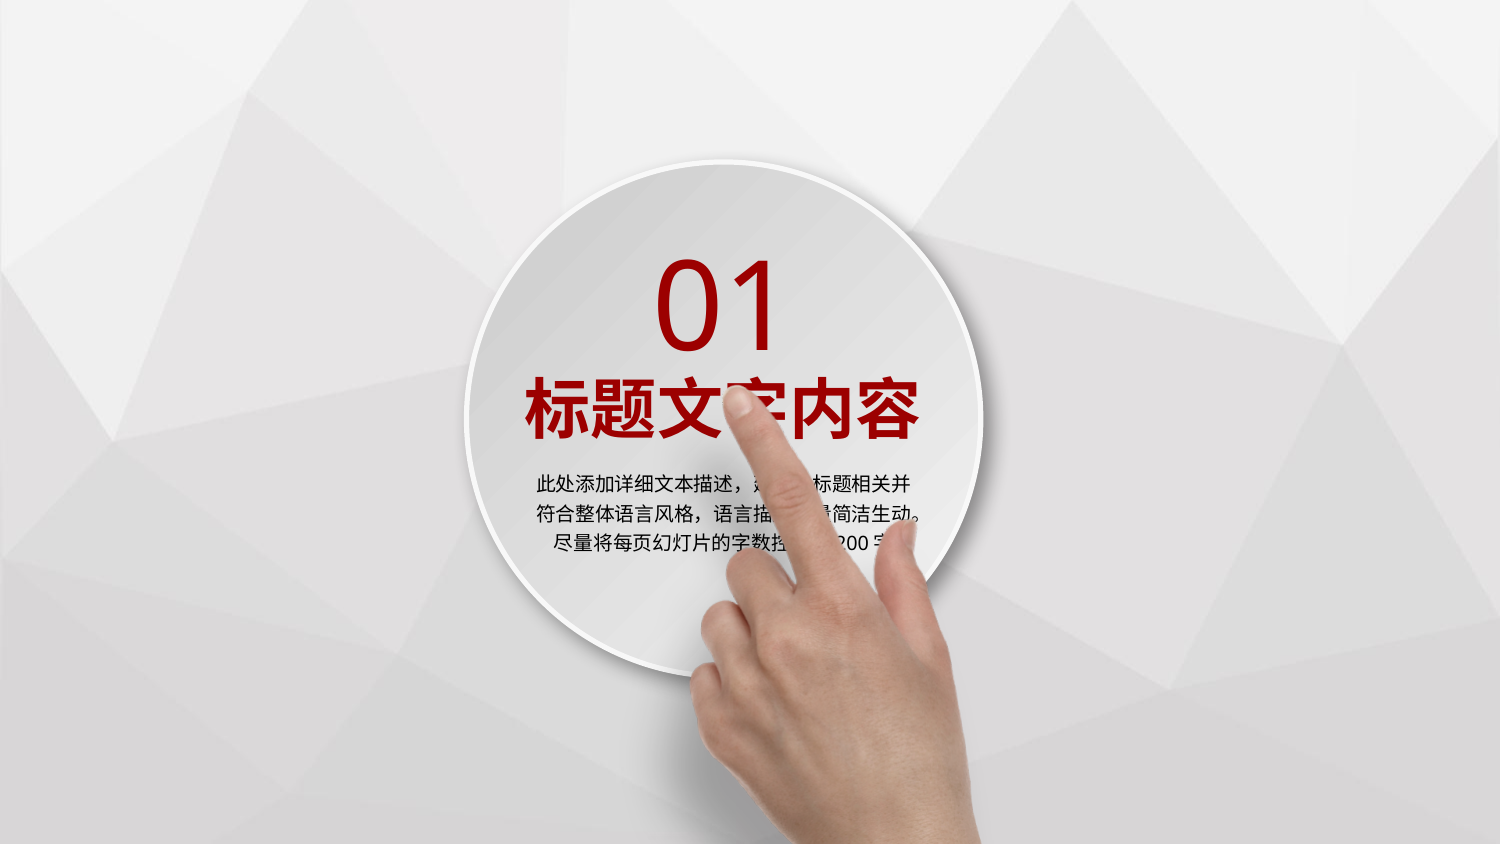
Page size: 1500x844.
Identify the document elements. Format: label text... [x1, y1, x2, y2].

text_box 标题文字内容 [491, 389, 618, 481]
picture [0, 0, 1500, 844]
text_box 01 [605, 266, 842, 358]
text_box [465, 160, 980, 655]
text_box 此处添加详细文本描述，建议与标题相关并符合整体语言风格，语言描述尽量简洁生动。尽量将每页幻灯片的字数控制在200字 [532, 465, 618, 568]
